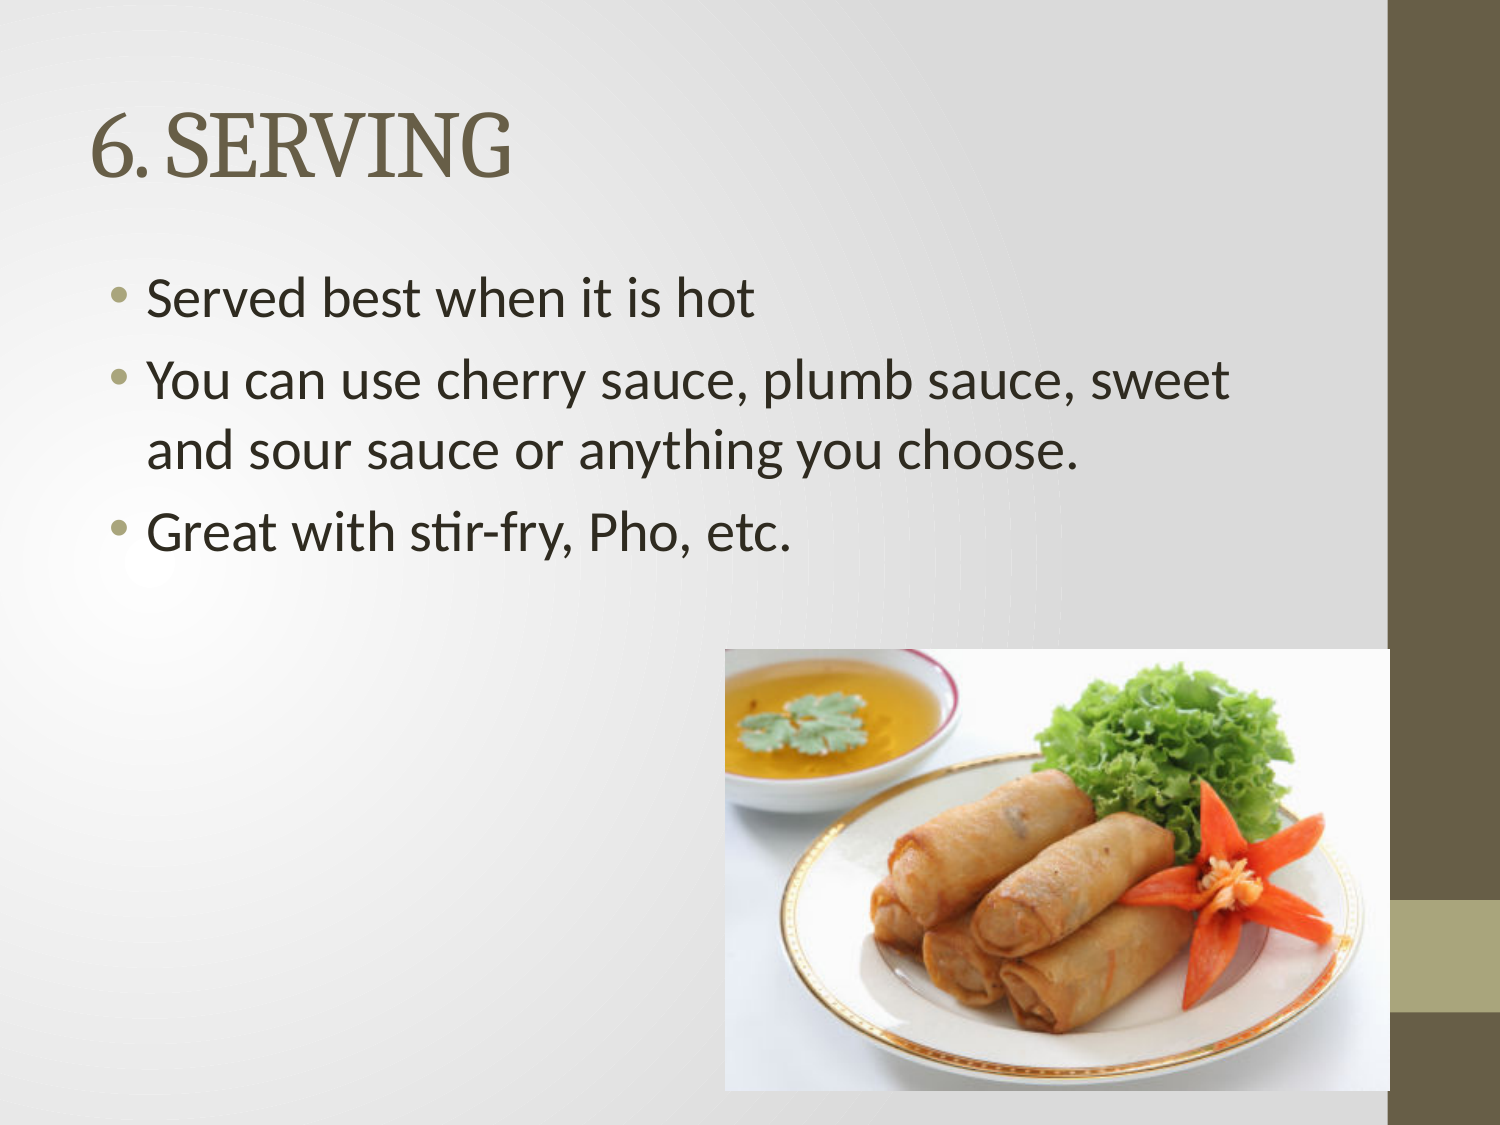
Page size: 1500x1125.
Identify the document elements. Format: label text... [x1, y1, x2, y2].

title 6. SERVING [75, 45, 1325, 233]
list Served best when it is hot You can use cherry sauce, plumb sauce, sweet and sour sauce or anything you choose. Great with stir-fry, Pho, etc. [75, 251, 1325, 1005]
picture [724, 649, 1390, 1092]
